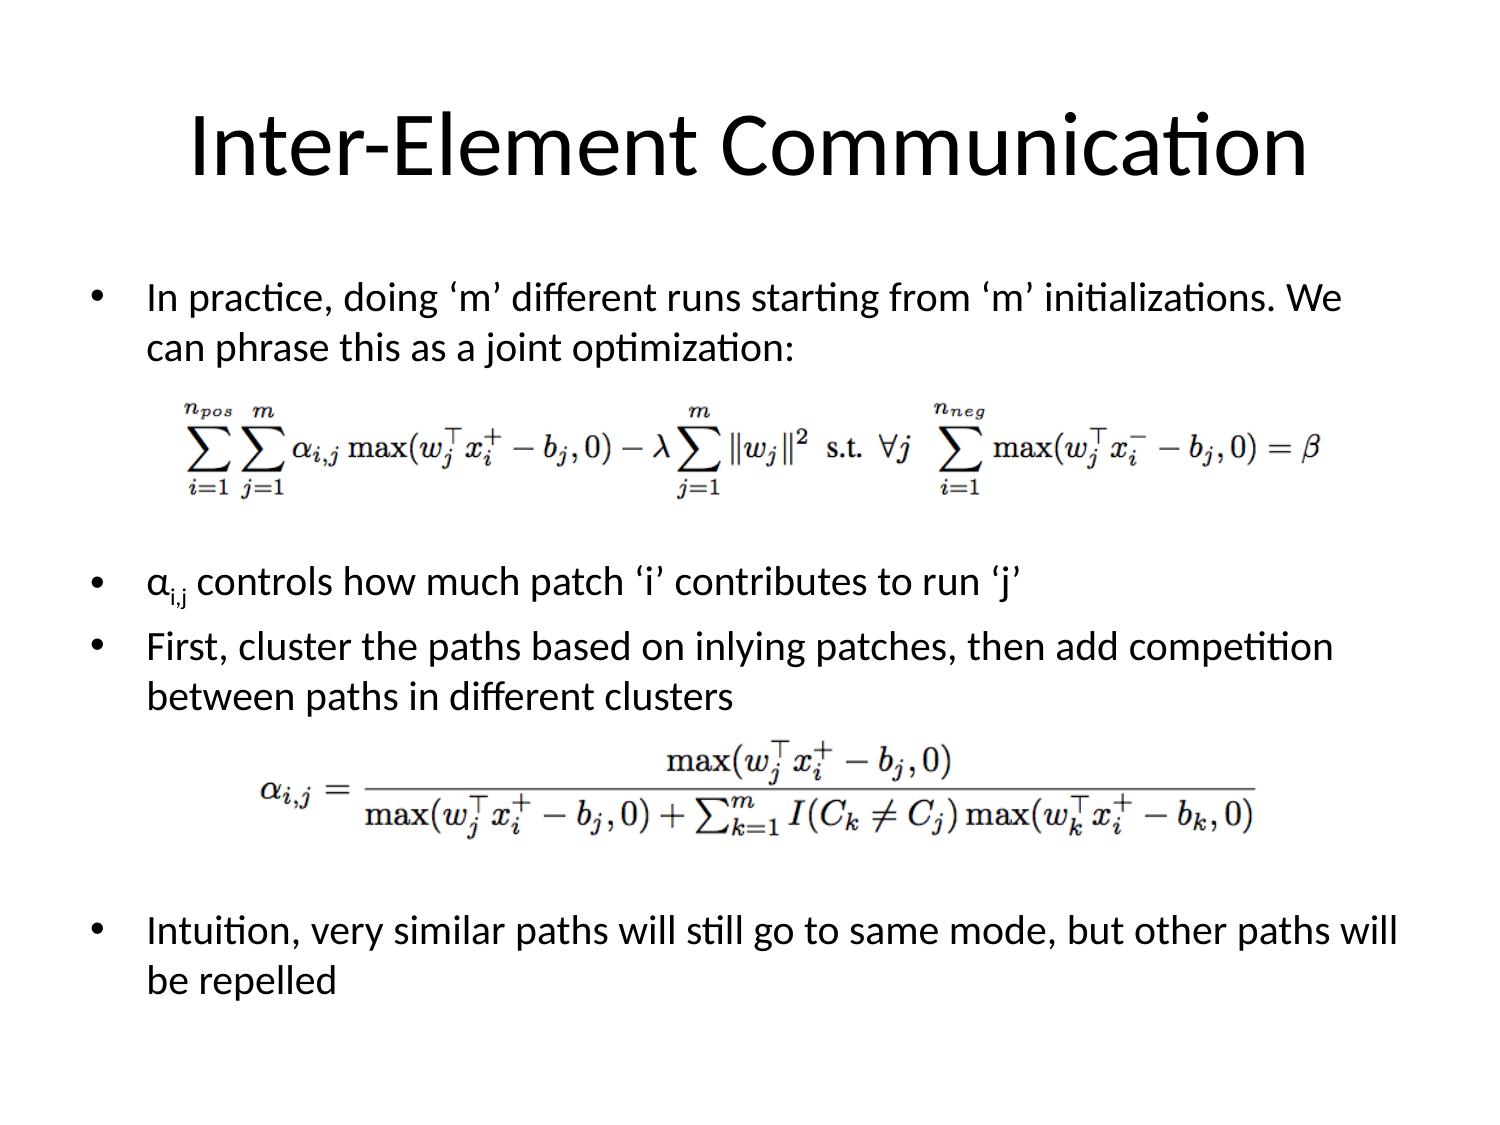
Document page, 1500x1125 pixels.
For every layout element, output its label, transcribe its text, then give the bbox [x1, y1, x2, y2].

list In practice, doing ‘m’ different runs starting from ‘m’ initializations. We can phrase this as a joint optimization: αi,j controls how much patch ‘i’ contributes to run ‘j’ First, cluster the paths based on inlying patches, then add competition between paths in different clusters Intuition, very similar paths will still go to same mode, but other paths will be repelled [75, 262, 1425, 1045]
picture [177, 396, 1335, 510]
picture [258, 733, 1263, 850]
title Inter-Element Communication [75, 45, 1425, 233]
